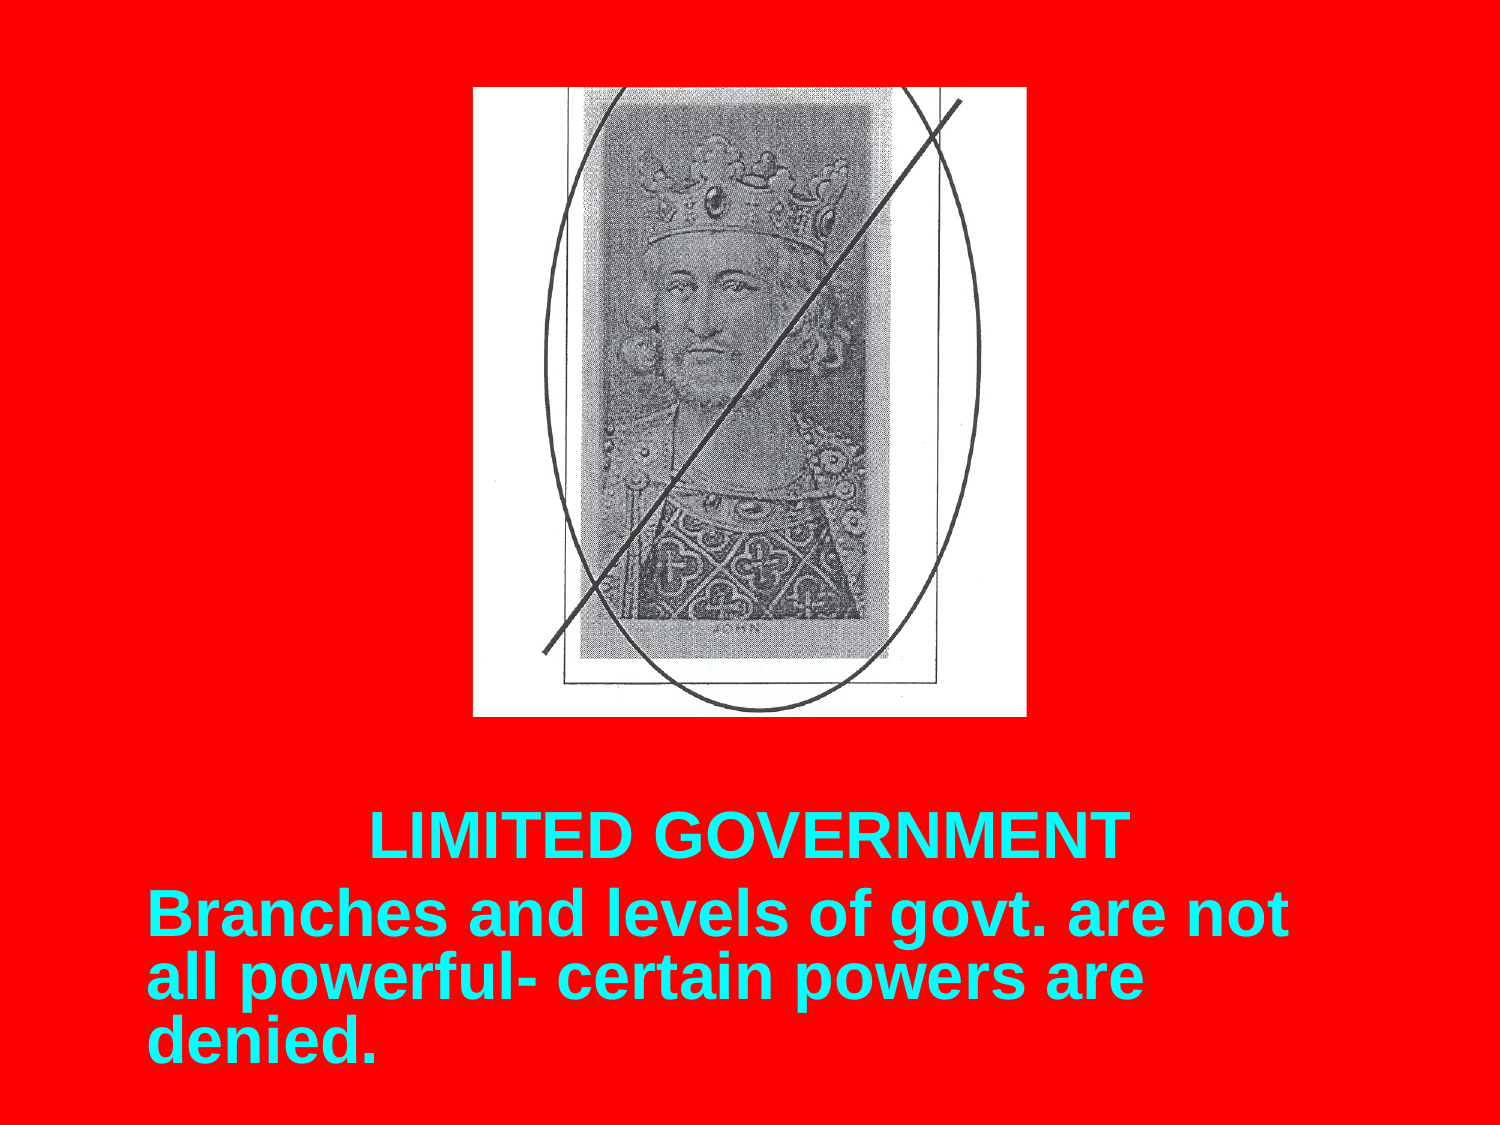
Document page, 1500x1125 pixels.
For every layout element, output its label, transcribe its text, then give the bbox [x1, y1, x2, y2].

picture [472, 87, 1027, 717]
subtitle LIMITED GOVERNMENT Branches and levels of govt. are not all powerful- certain powers are denied. [131, 800, 1369, 1125]
